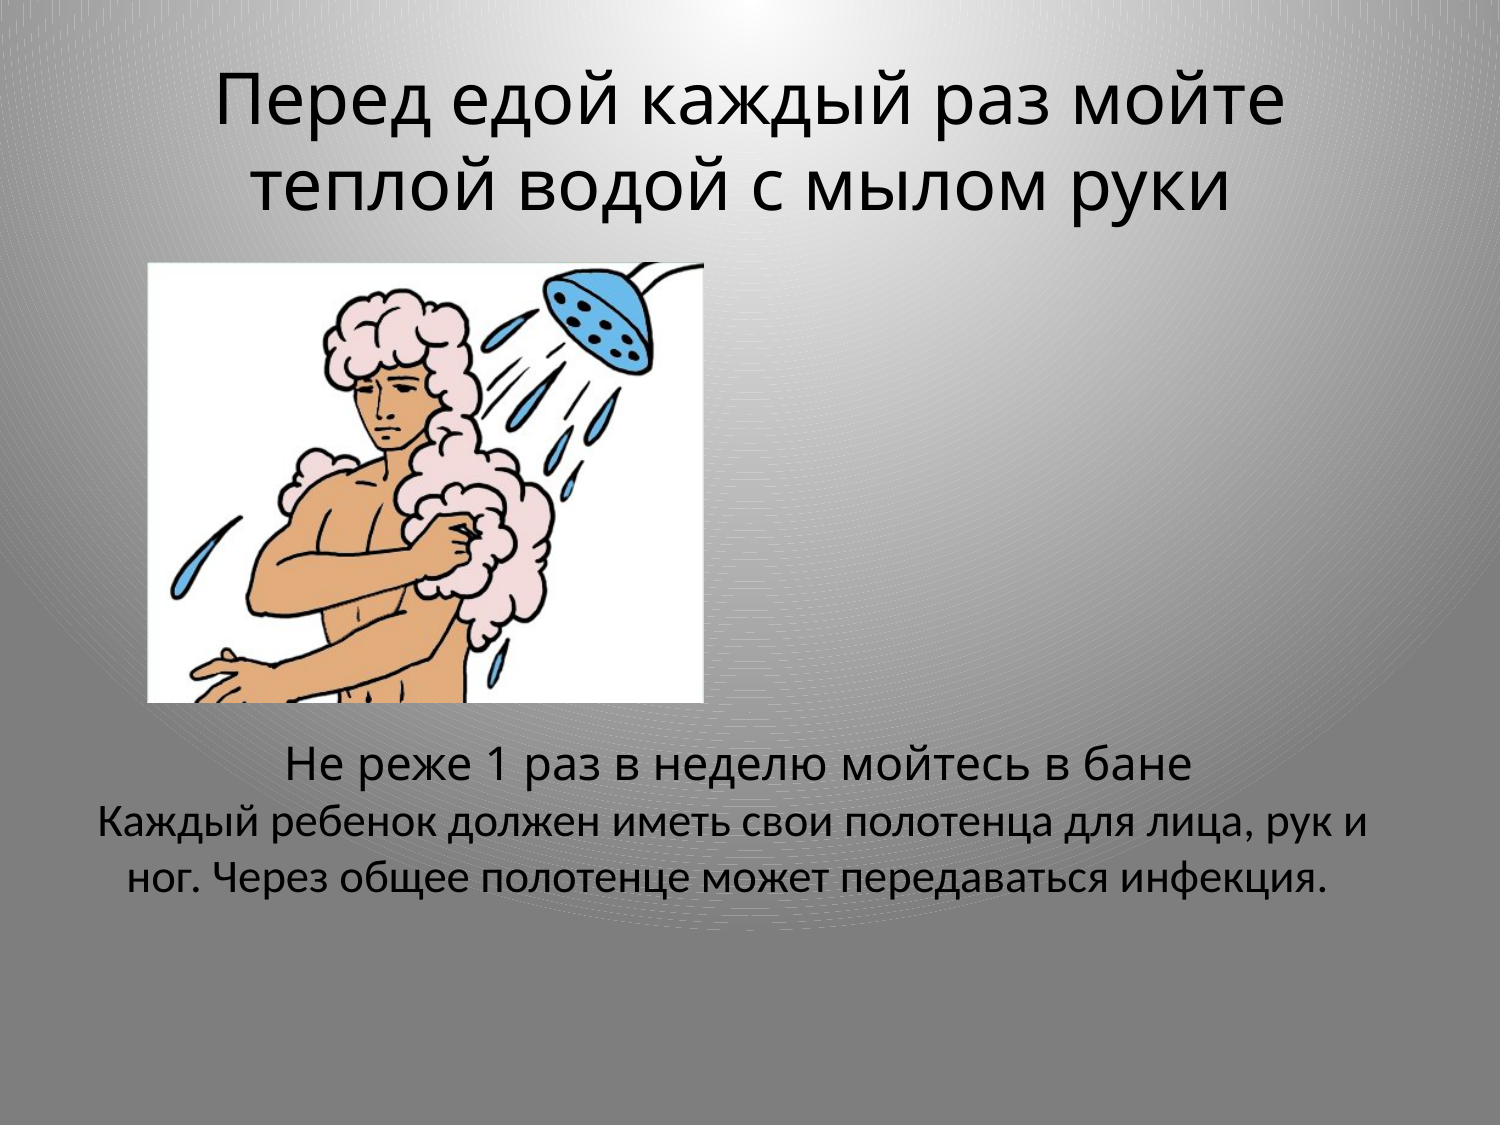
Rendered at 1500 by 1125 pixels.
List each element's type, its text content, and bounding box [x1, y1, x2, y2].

title Перед едой каждый раз мойте теплой водой с мылом руки [75, 45, 1425, 233]
picture [147, 262, 704, 704]
list [75, 262, 1425, 1005]
text_box Не реже 1 раз в неделю мойтесь в бане Каждый ребенок должен иметь свои полотенца для лица, рук и ног. Через общее полотенце может передаваться инфекция. [58, 726, 1409, 914]
